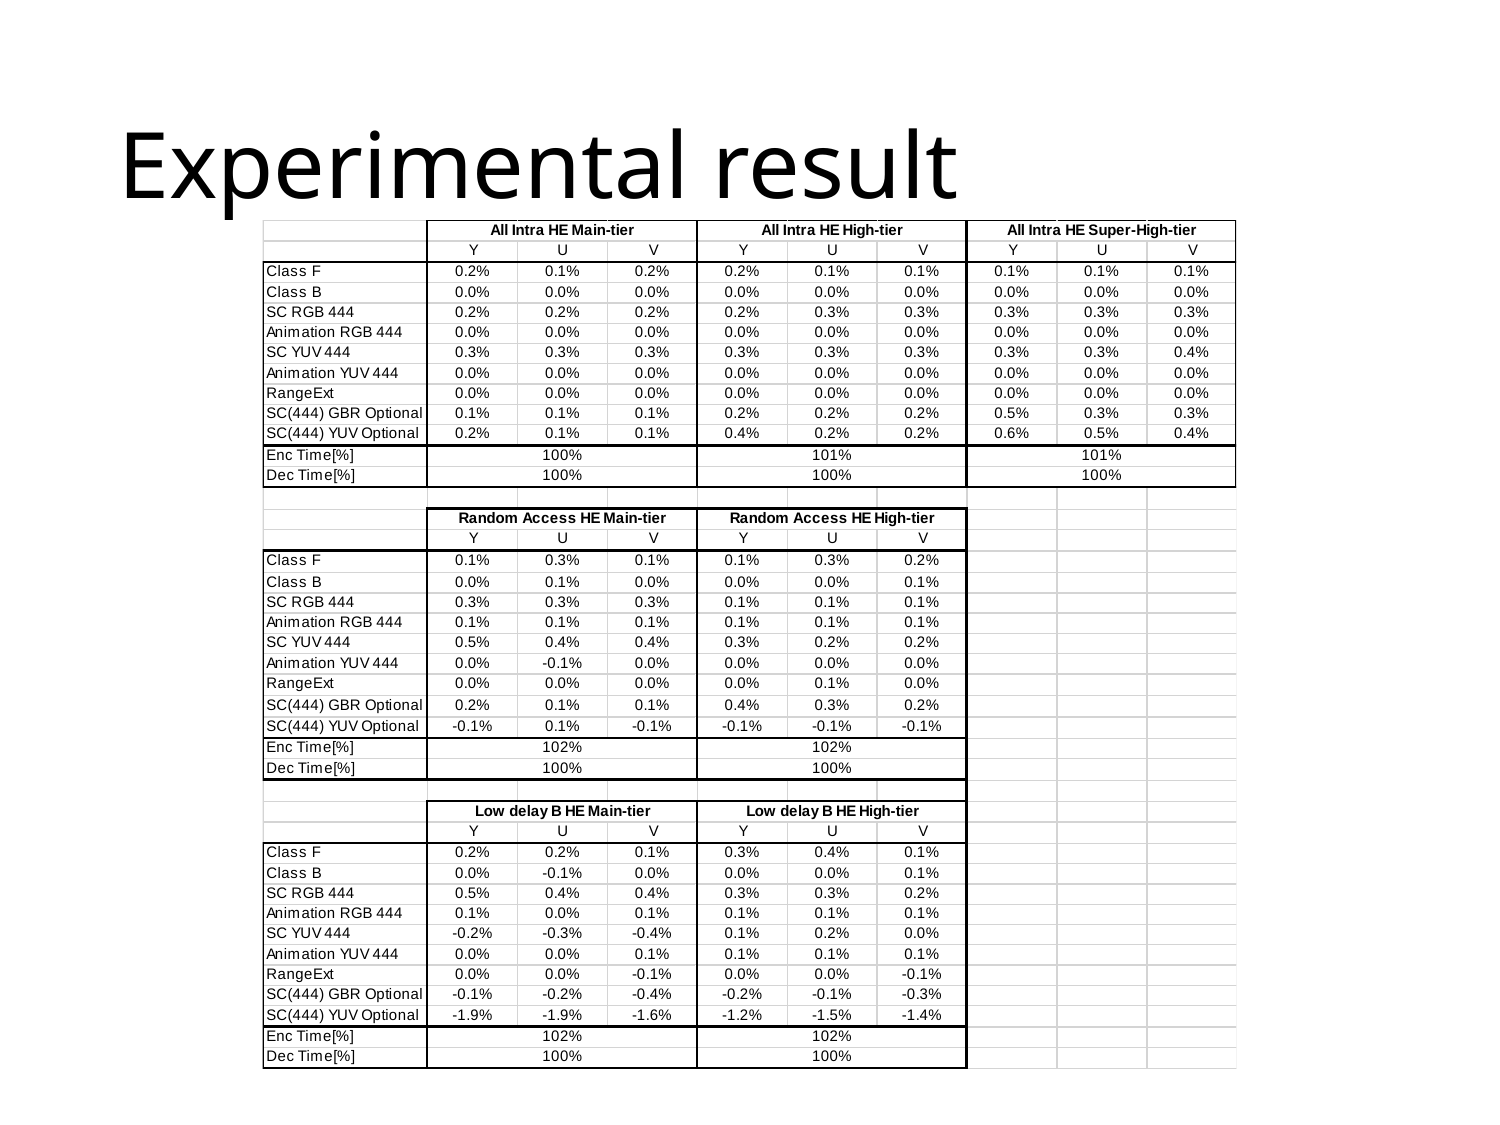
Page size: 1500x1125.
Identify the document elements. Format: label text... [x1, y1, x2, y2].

picture [262, 220, 1238, 1070]
title Experimental result [103, 59, 1397, 278]
